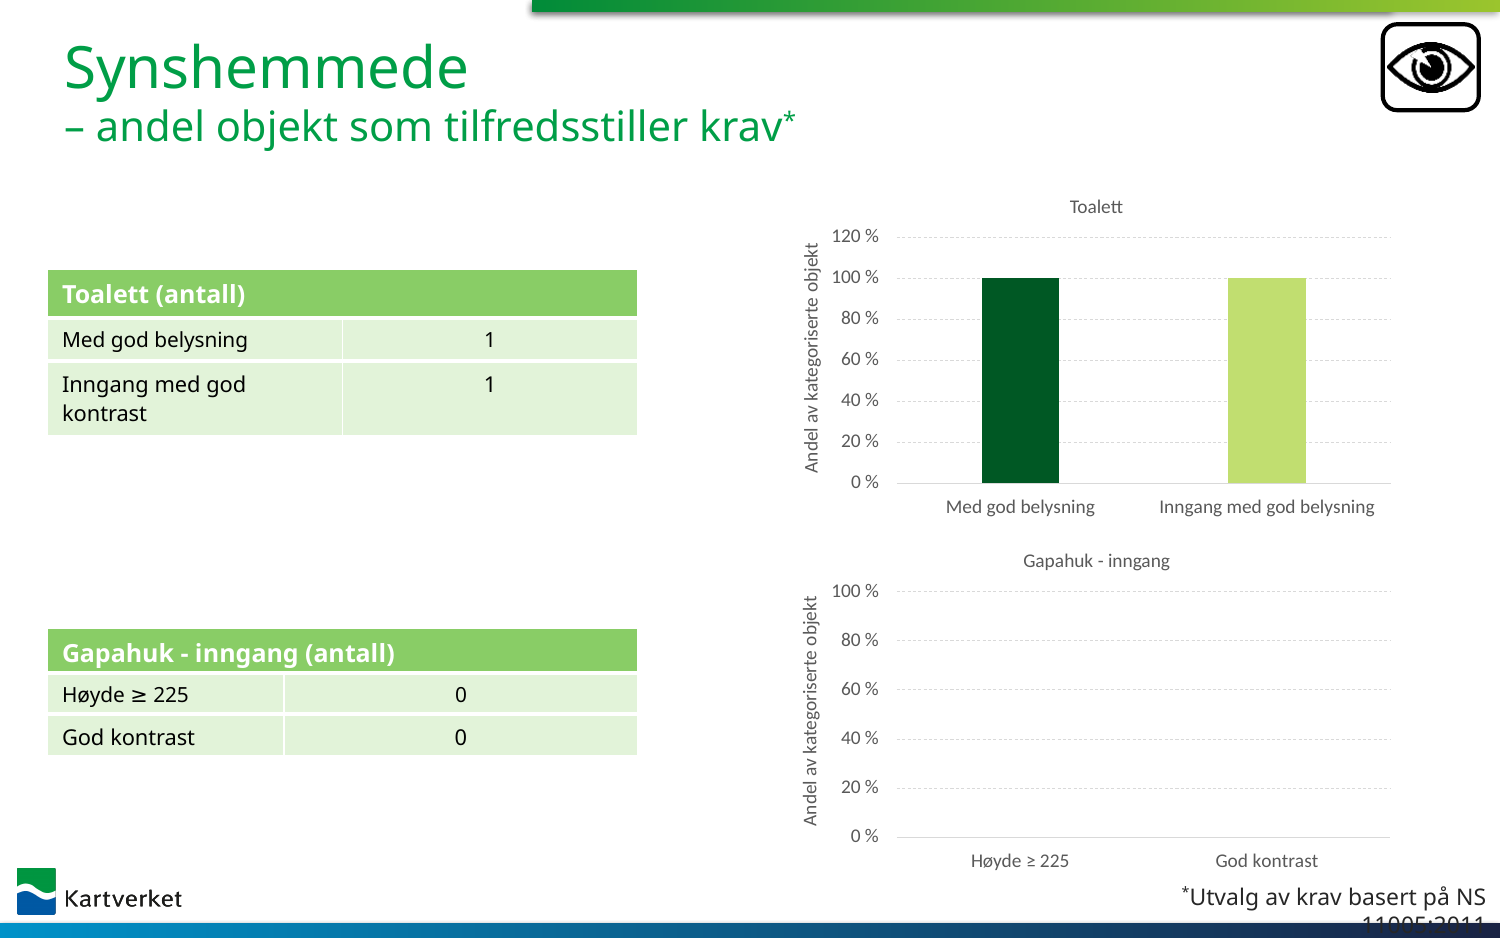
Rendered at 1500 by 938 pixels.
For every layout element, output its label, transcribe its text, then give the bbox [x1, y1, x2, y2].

table_header Toalett (antall) [48, 270, 637, 316]
table_header Gapahuk - inngang (antall) [48, 629, 637, 671]
picture [791, 187, 1402, 526]
text_box *Utvalg av krav basert på NS 11005:2011 [1068, 873, 1500, 938]
table_cell God kontrast [48, 716, 283, 755]
table_cell 1 [343, 363, 637, 435]
table_cell Høyde ≥ 225 [48, 675, 283, 712]
picture [791, 541, 1402, 880]
table_cell 0 [285, 675, 637, 712]
text_box Synshemmede – andel objekt som tilfredsstiller krav* [49, 24, 1431, 158]
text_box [1382, 24, 1480, 111]
table_cell Med god belysning [48, 320, 342, 359]
table_cell 0 [285, 716, 637, 755]
table_cell 1 [343, 320, 637, 359]
table_cell Inngang med god kontrast [48, 363, 342, 435]
